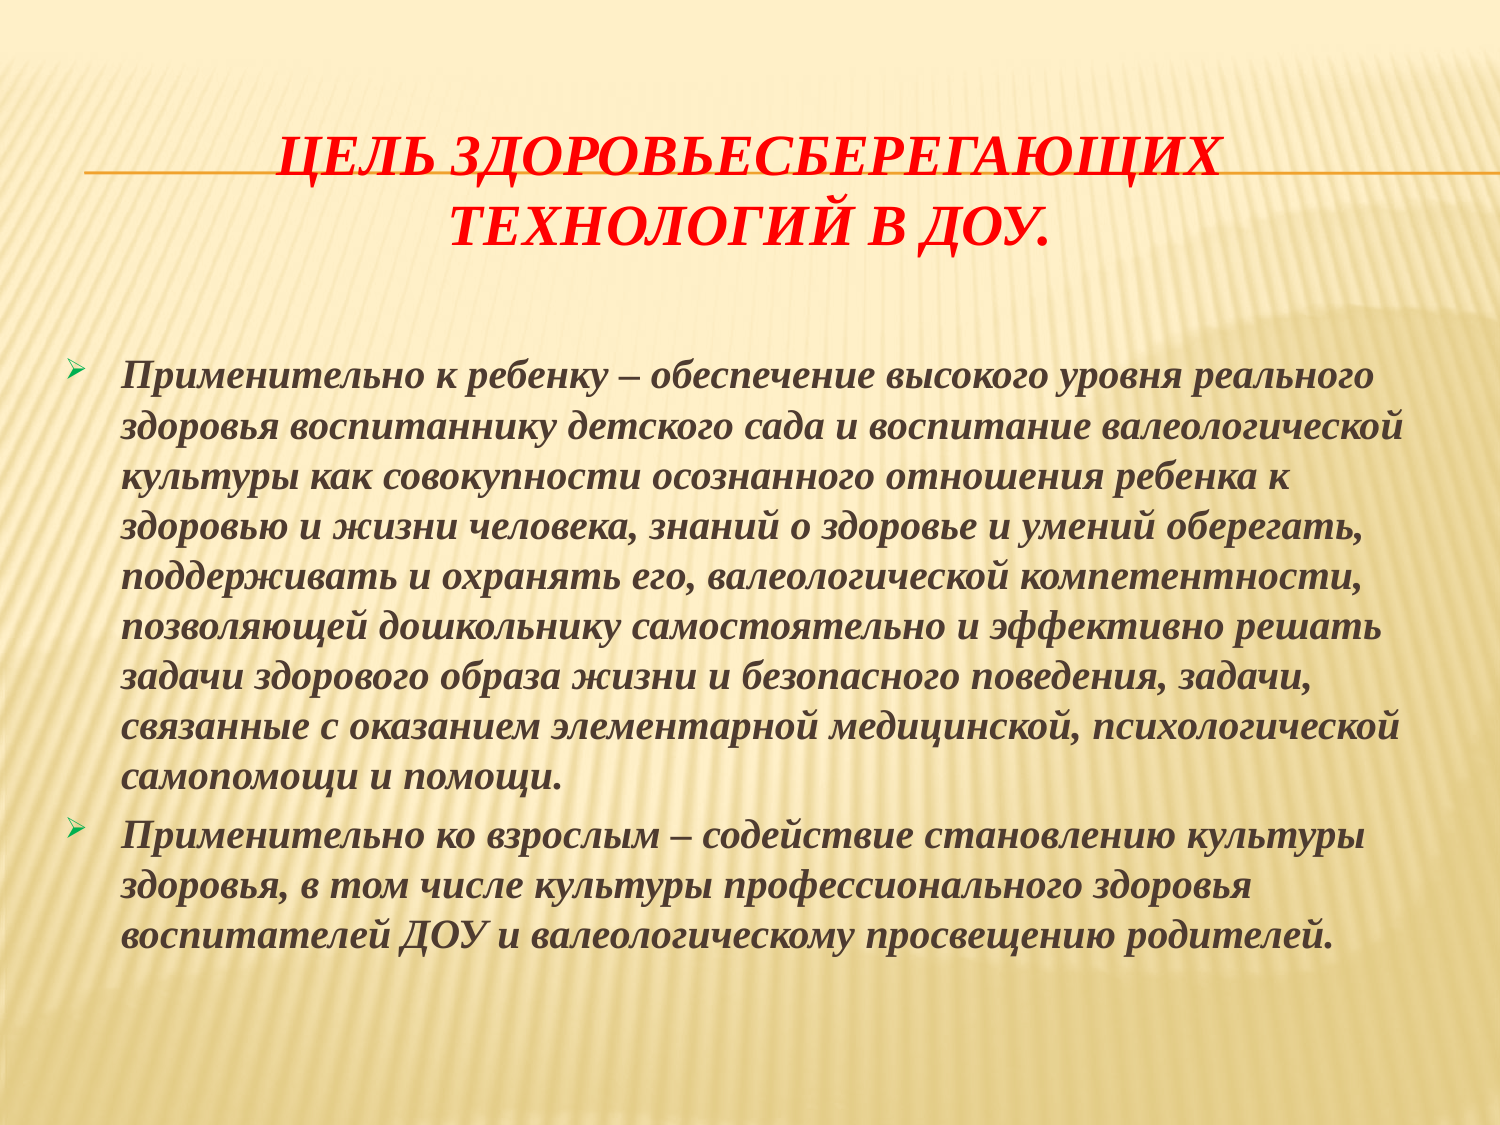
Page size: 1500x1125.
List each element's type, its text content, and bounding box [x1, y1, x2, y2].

title Цель здоровьесберегающих технологий в ДОУ. [75, 46, 1425, 329]
list Применительно к ребенку – обеспечение высокого уровня реального здоровья воспитаннику детского сада и воспитание валеологической культуры как совокупности осознанного отношения ребенка к здоровью и жизни человека, знаний о здоровье и умений оберегать, поддерживать и охранять его, валеологической компетентности, позволяющей дошкольнику самостоятельно и эффективно решать задачи здорового образа жизни и безопасного поведения, задачи, связанные с оказанием элементарной медицинской, психологической самопомощи и помощи. Применительно ко взрослым – содействие становлению культуры здоровья, в том числе культуры профессионального здоровья воспитателей ДОУ и валеологическому просвещению родителей. [50, 339, 1475, 1125]
